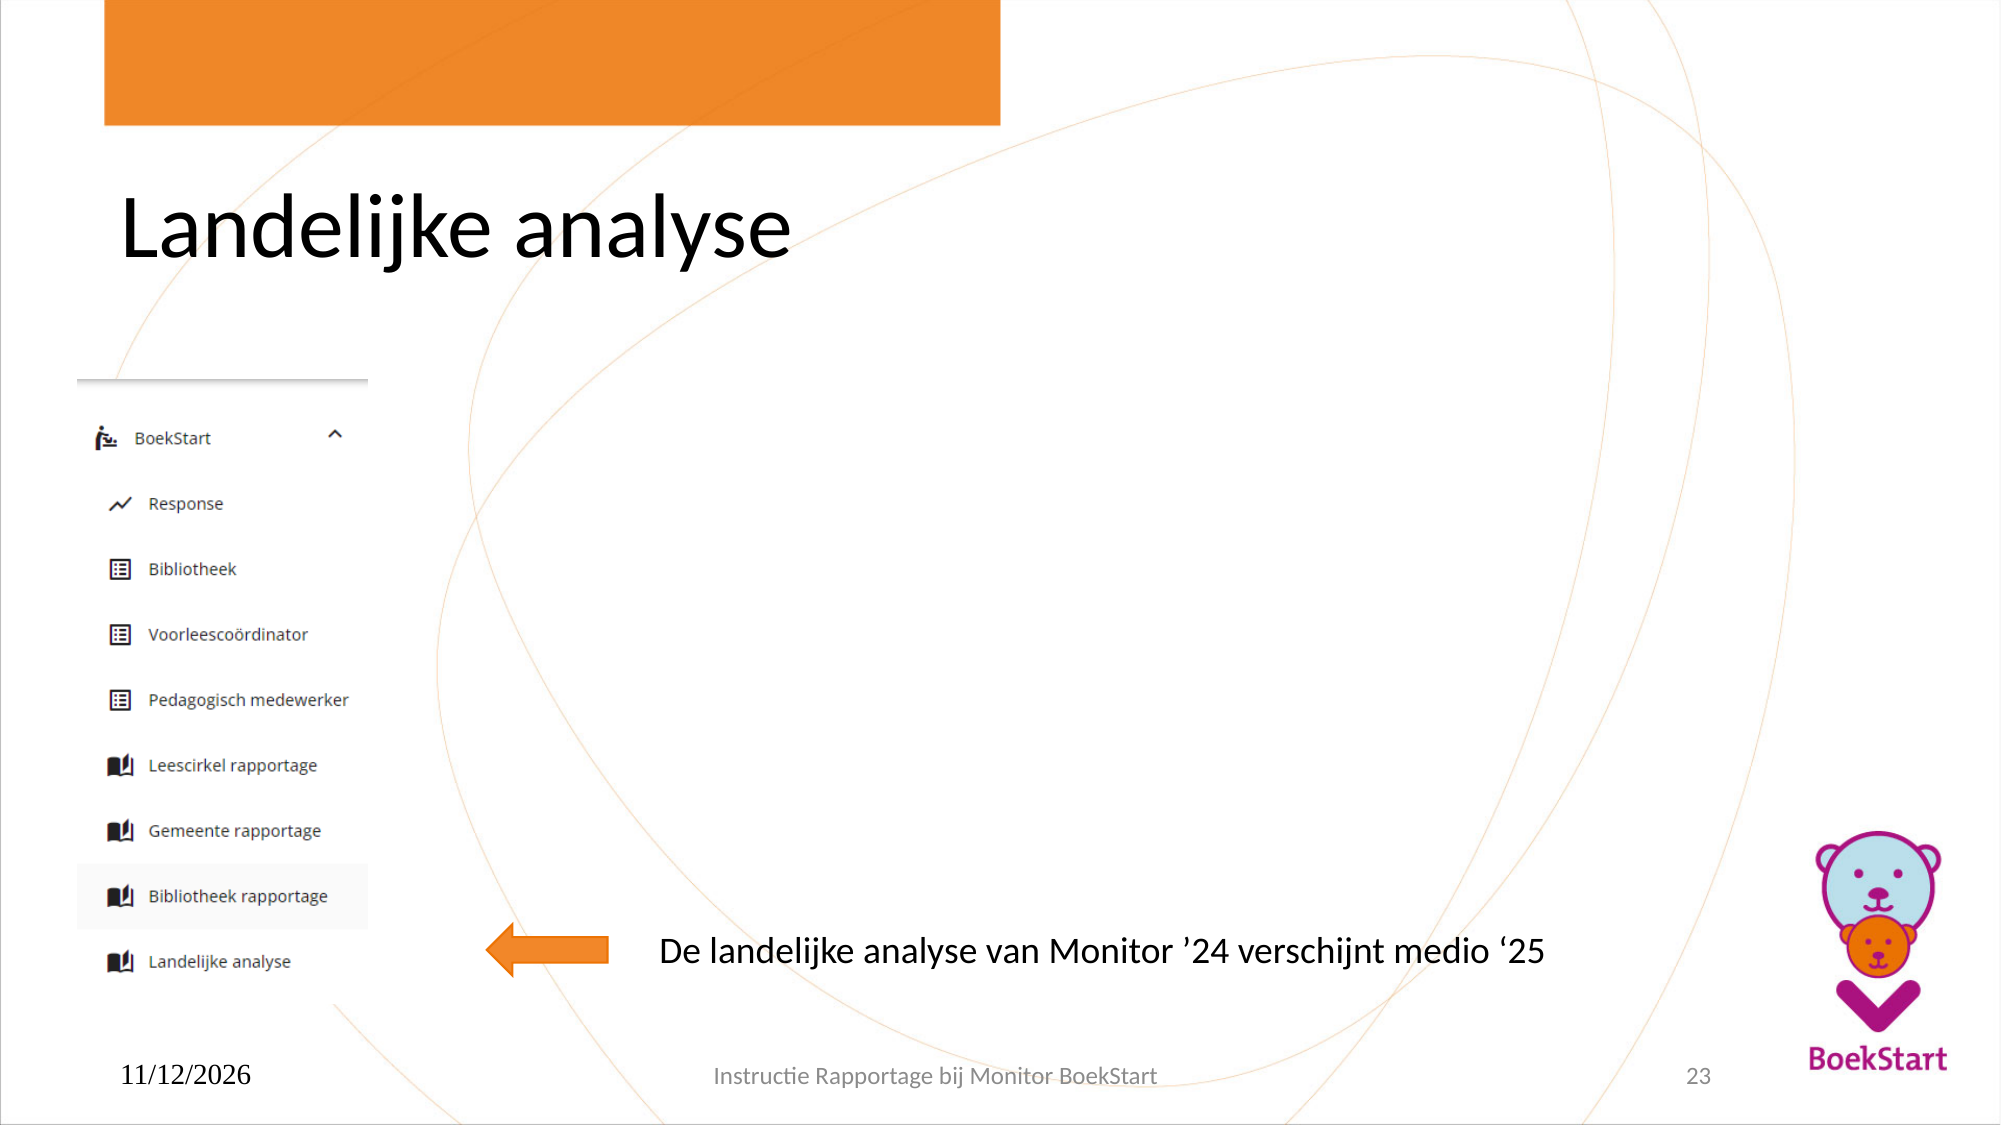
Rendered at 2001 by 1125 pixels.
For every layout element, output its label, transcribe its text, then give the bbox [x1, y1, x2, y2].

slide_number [105, 1042, 452, 1103]
text_box De landelijke analyse van Monitor ’24 verschijnt medio ‘25 [644, 919, 1822, 979]
slide_number 23 [1623, 1044, 1775, 1105]
footer Instructie Rapportage bij Monitor BoekStart [486, 1044, 1386, 1105]
text_box [485, 921, 609, 978]
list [77, 379, 368, 1004]
title Landelijke analyse [105, 158, 1863, 297]
picture [0, 0, 2001, 1125]
